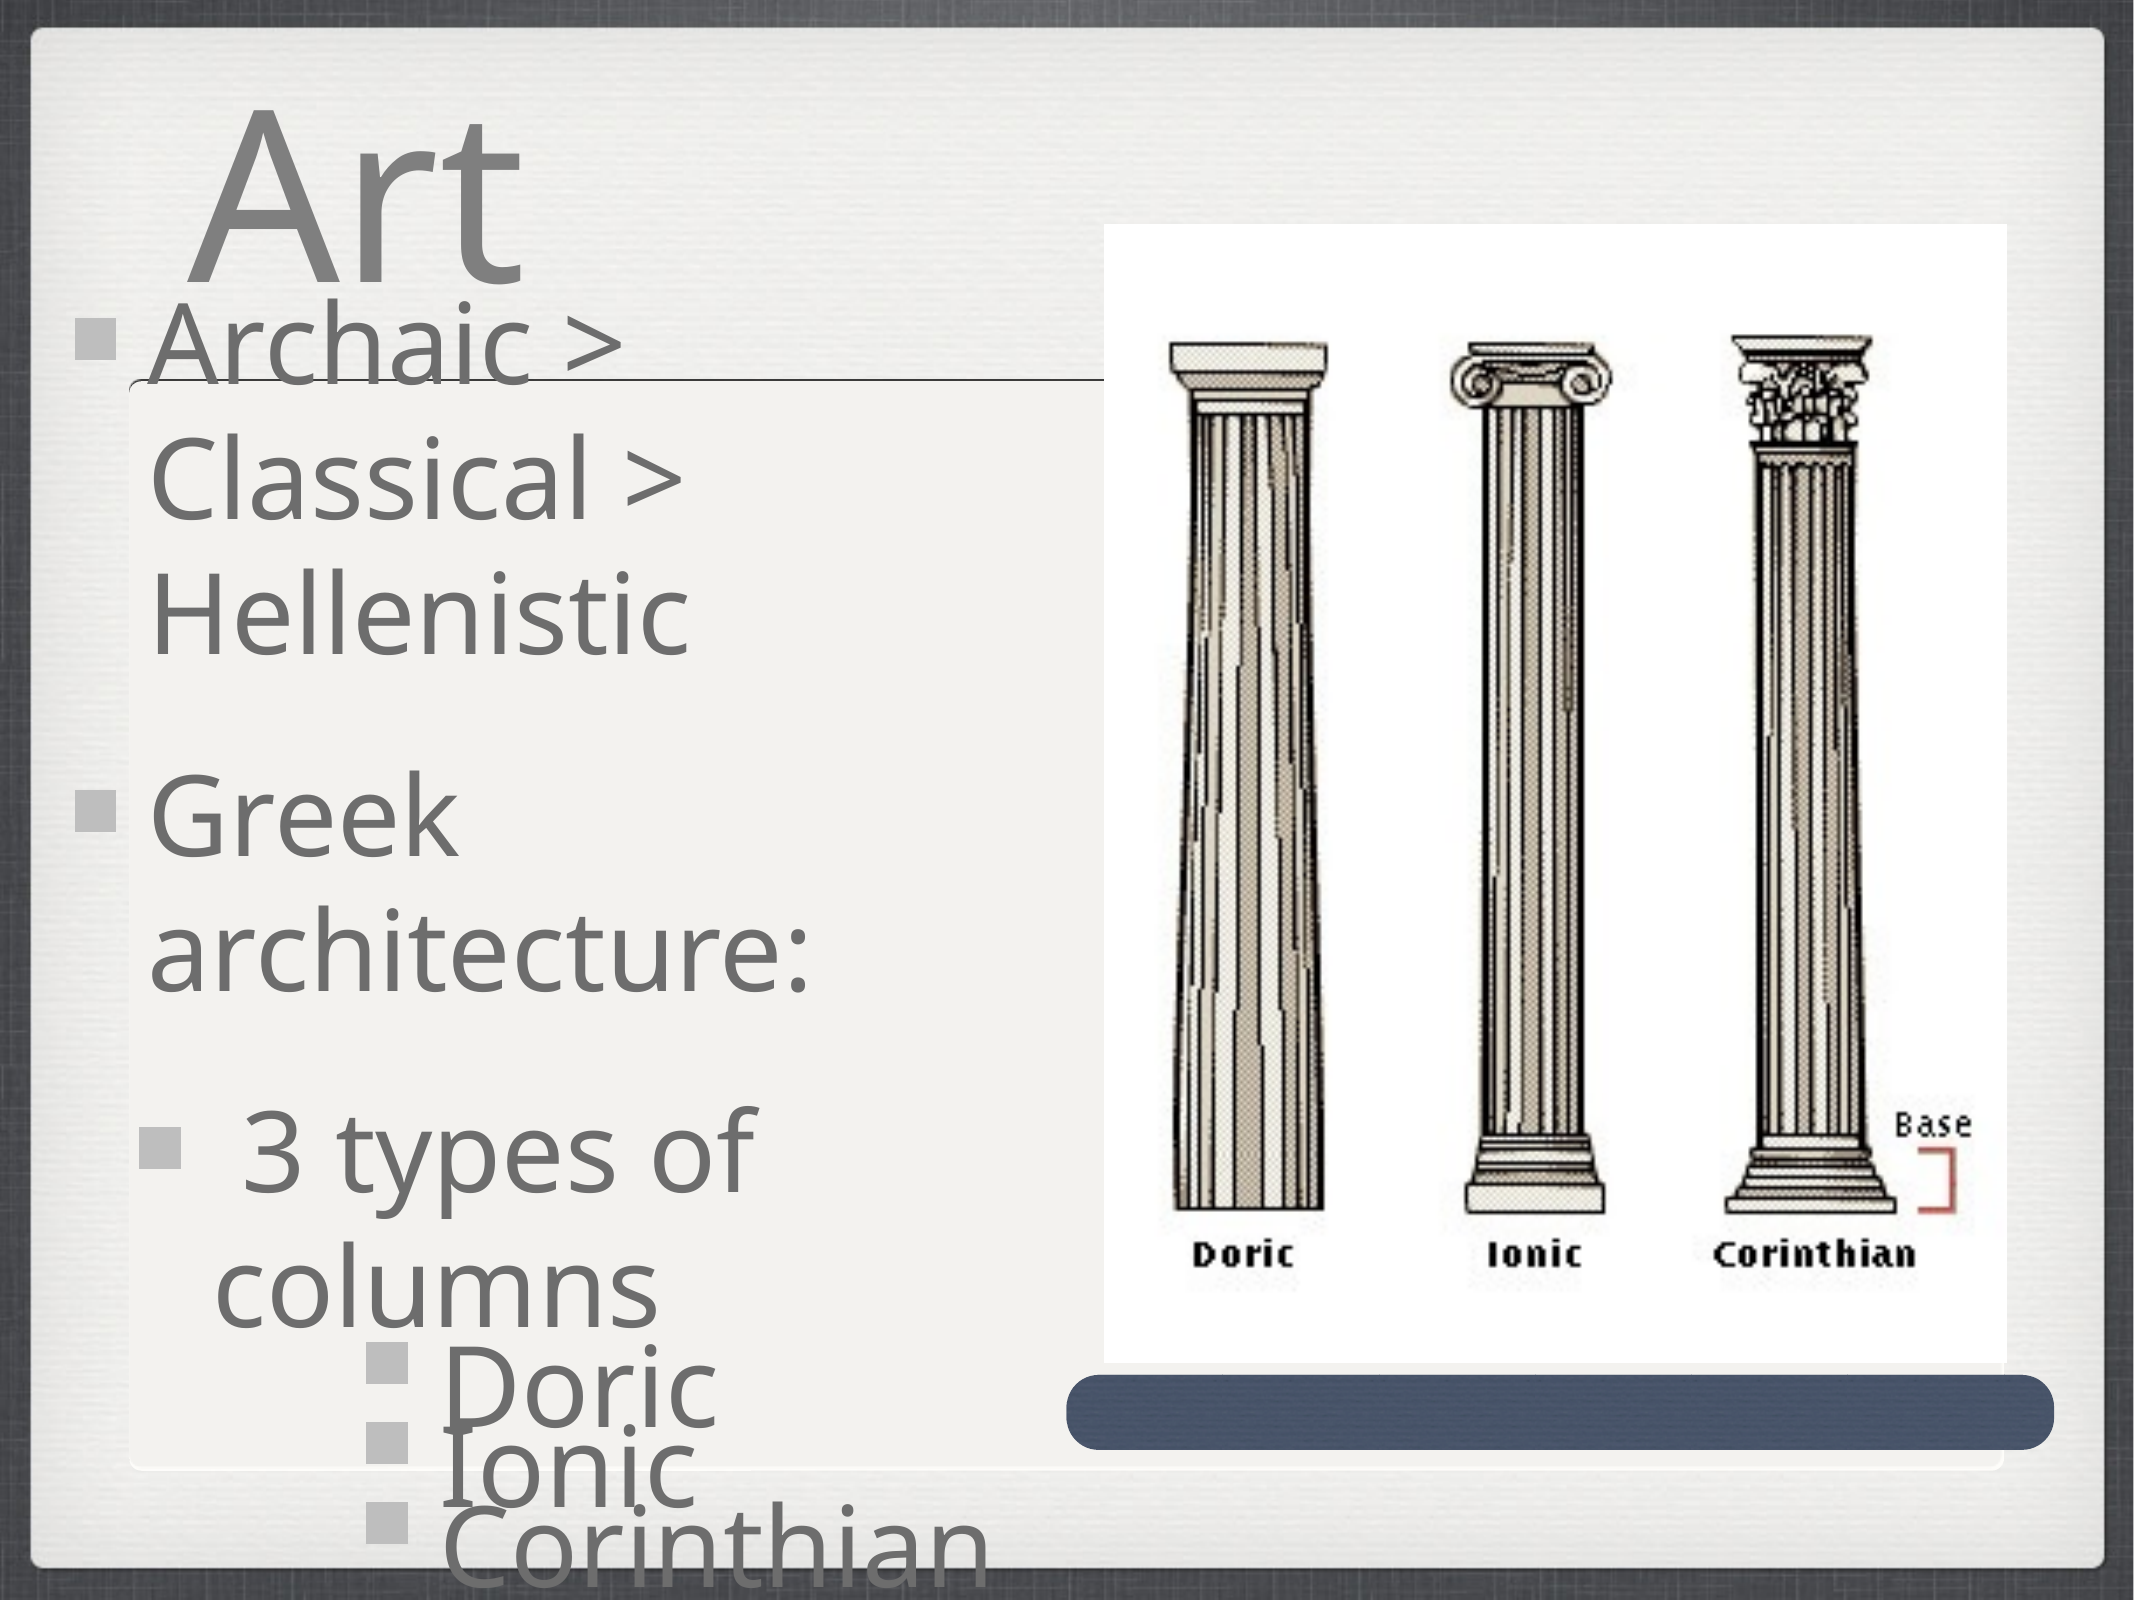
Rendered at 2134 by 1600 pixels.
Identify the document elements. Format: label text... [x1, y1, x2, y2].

list Archaic > Classical > Hellenistic Greek architecture: 3 types of columns Doric Ionic Corinthian [66, 374, 1093, 1488]
picture [0, 0, 2134, 1600]
title Art [178, 41, 1955, 370]
text_box [1066, 1374, 2055, 1450]
